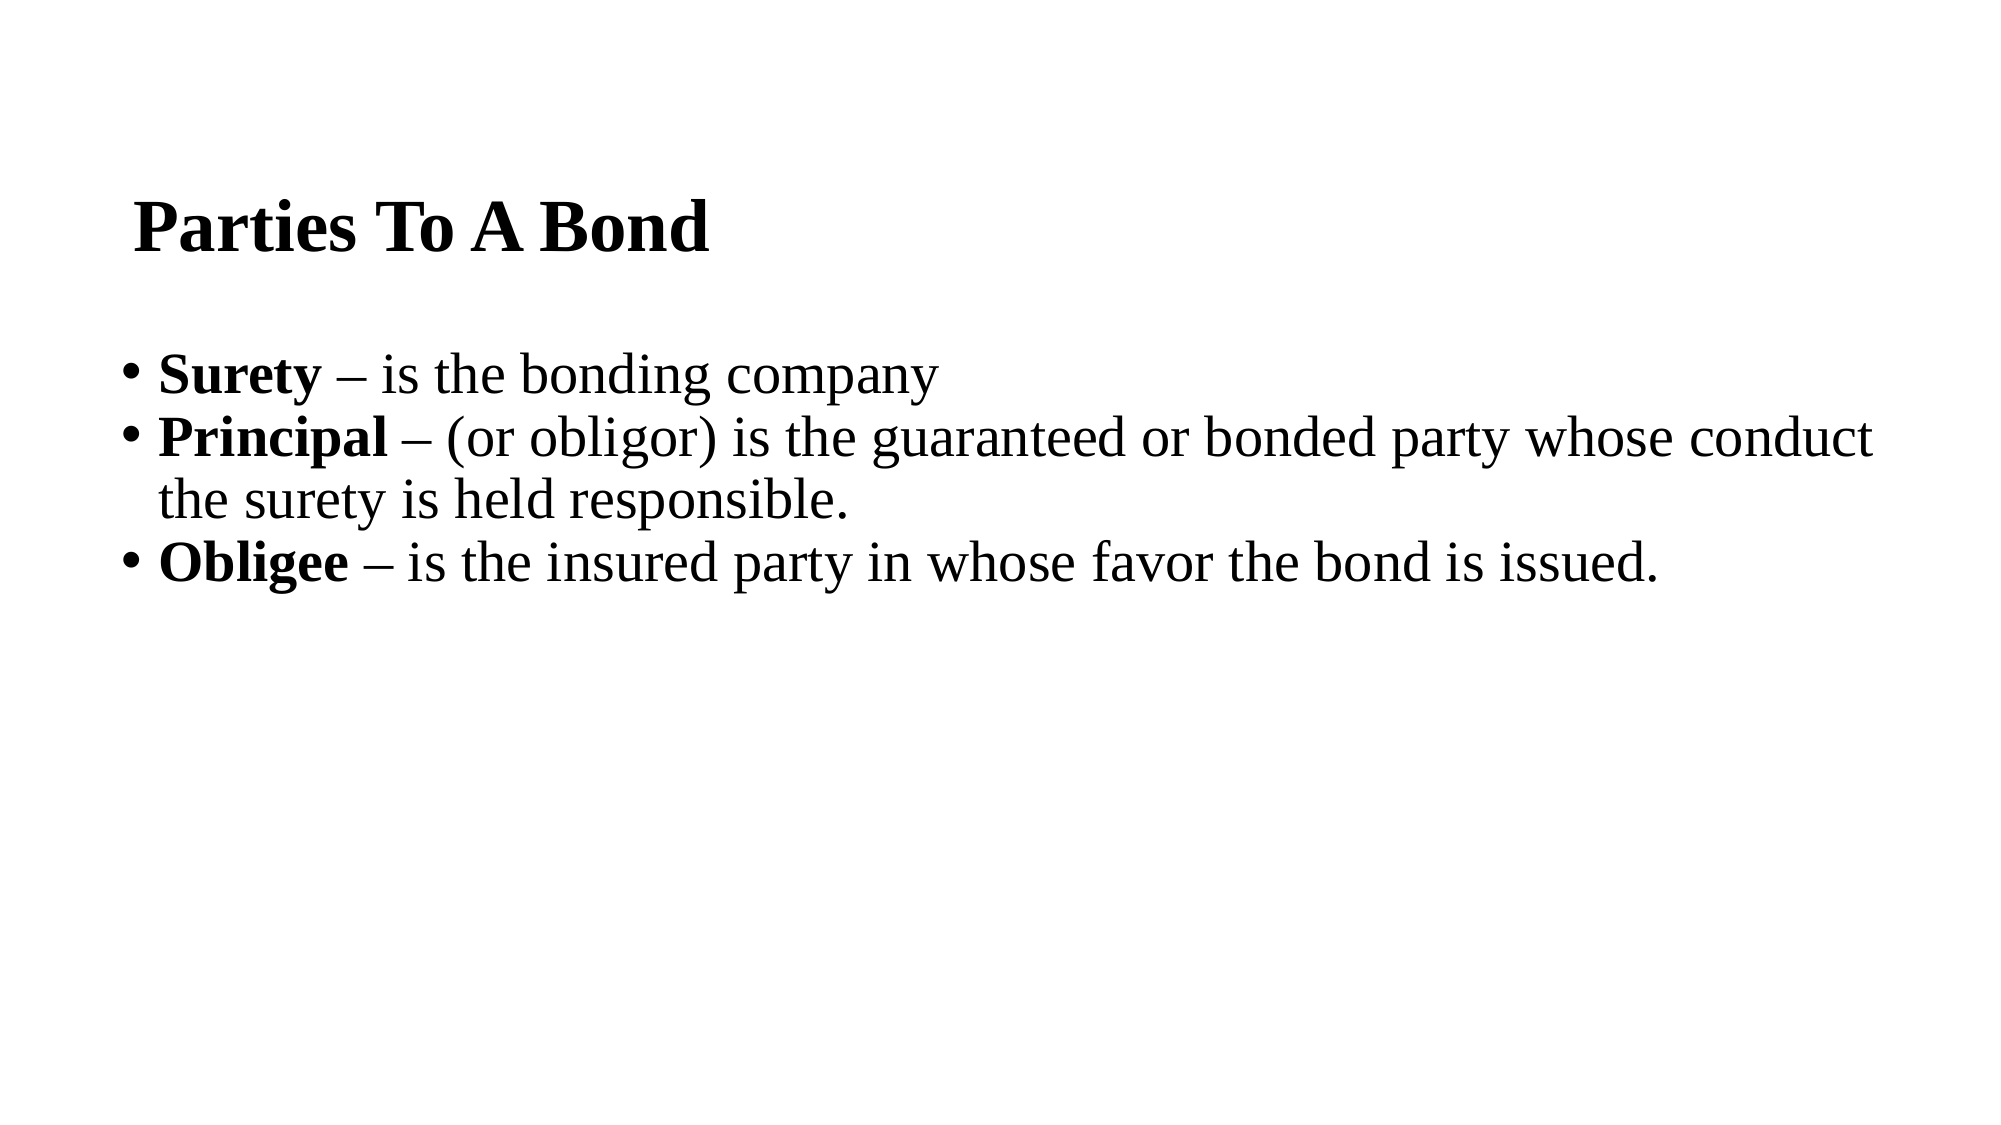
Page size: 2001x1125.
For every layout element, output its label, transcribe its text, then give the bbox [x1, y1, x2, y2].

list Surety – is the bonding company Principal – (or obligor) is the guaranteed or bonded party whose conduct the surety is held responsible. Obligee – is the insured party in whose favor the bond is issued. [106, 335, 1930, 978]
title Parties To A Bond [118, 170, 1918, 284]
